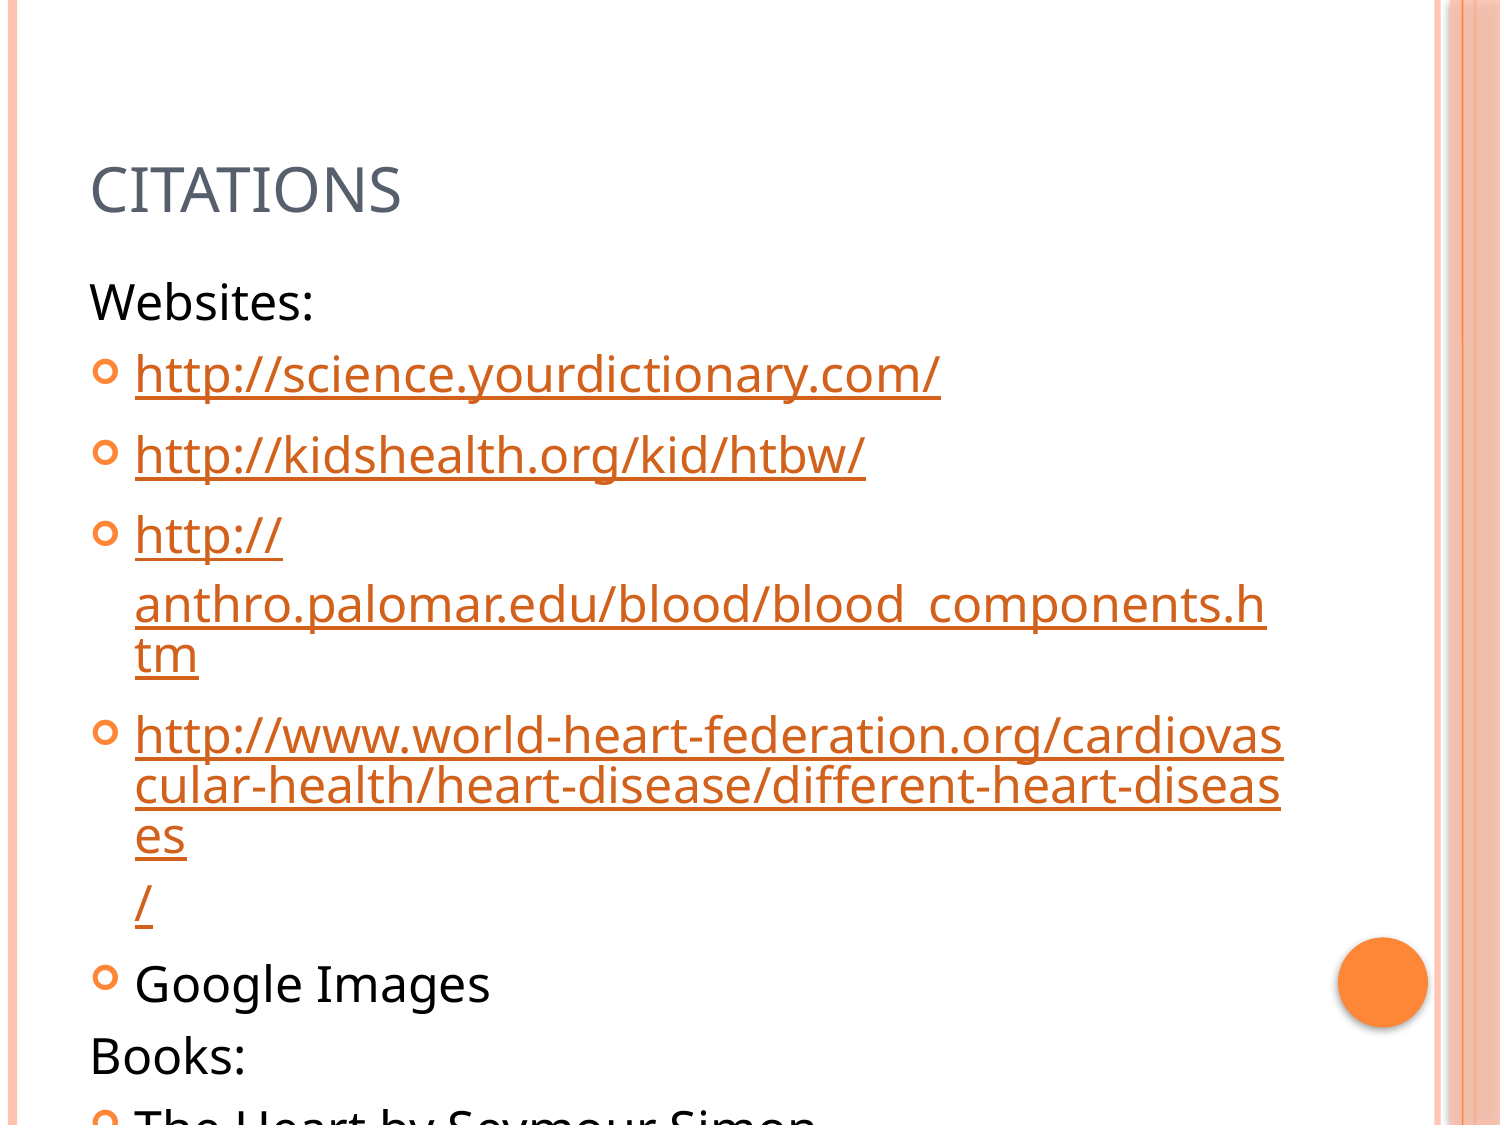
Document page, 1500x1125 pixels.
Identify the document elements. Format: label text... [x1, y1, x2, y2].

list Websites: http://science.yourdictionary.com/ http://kidshealth.org/kid/htbw/ http://anthro.palomar.edu/blood/blood_components.htm http://www.world-heart-federation.org/cardiovascular-health/heart-disease/different-heart-diseases/ Google Images Books: The Heart by Seymour Simon [75, 262, 1300, 1062]
title Citations [75, 45, 1300, 233]
